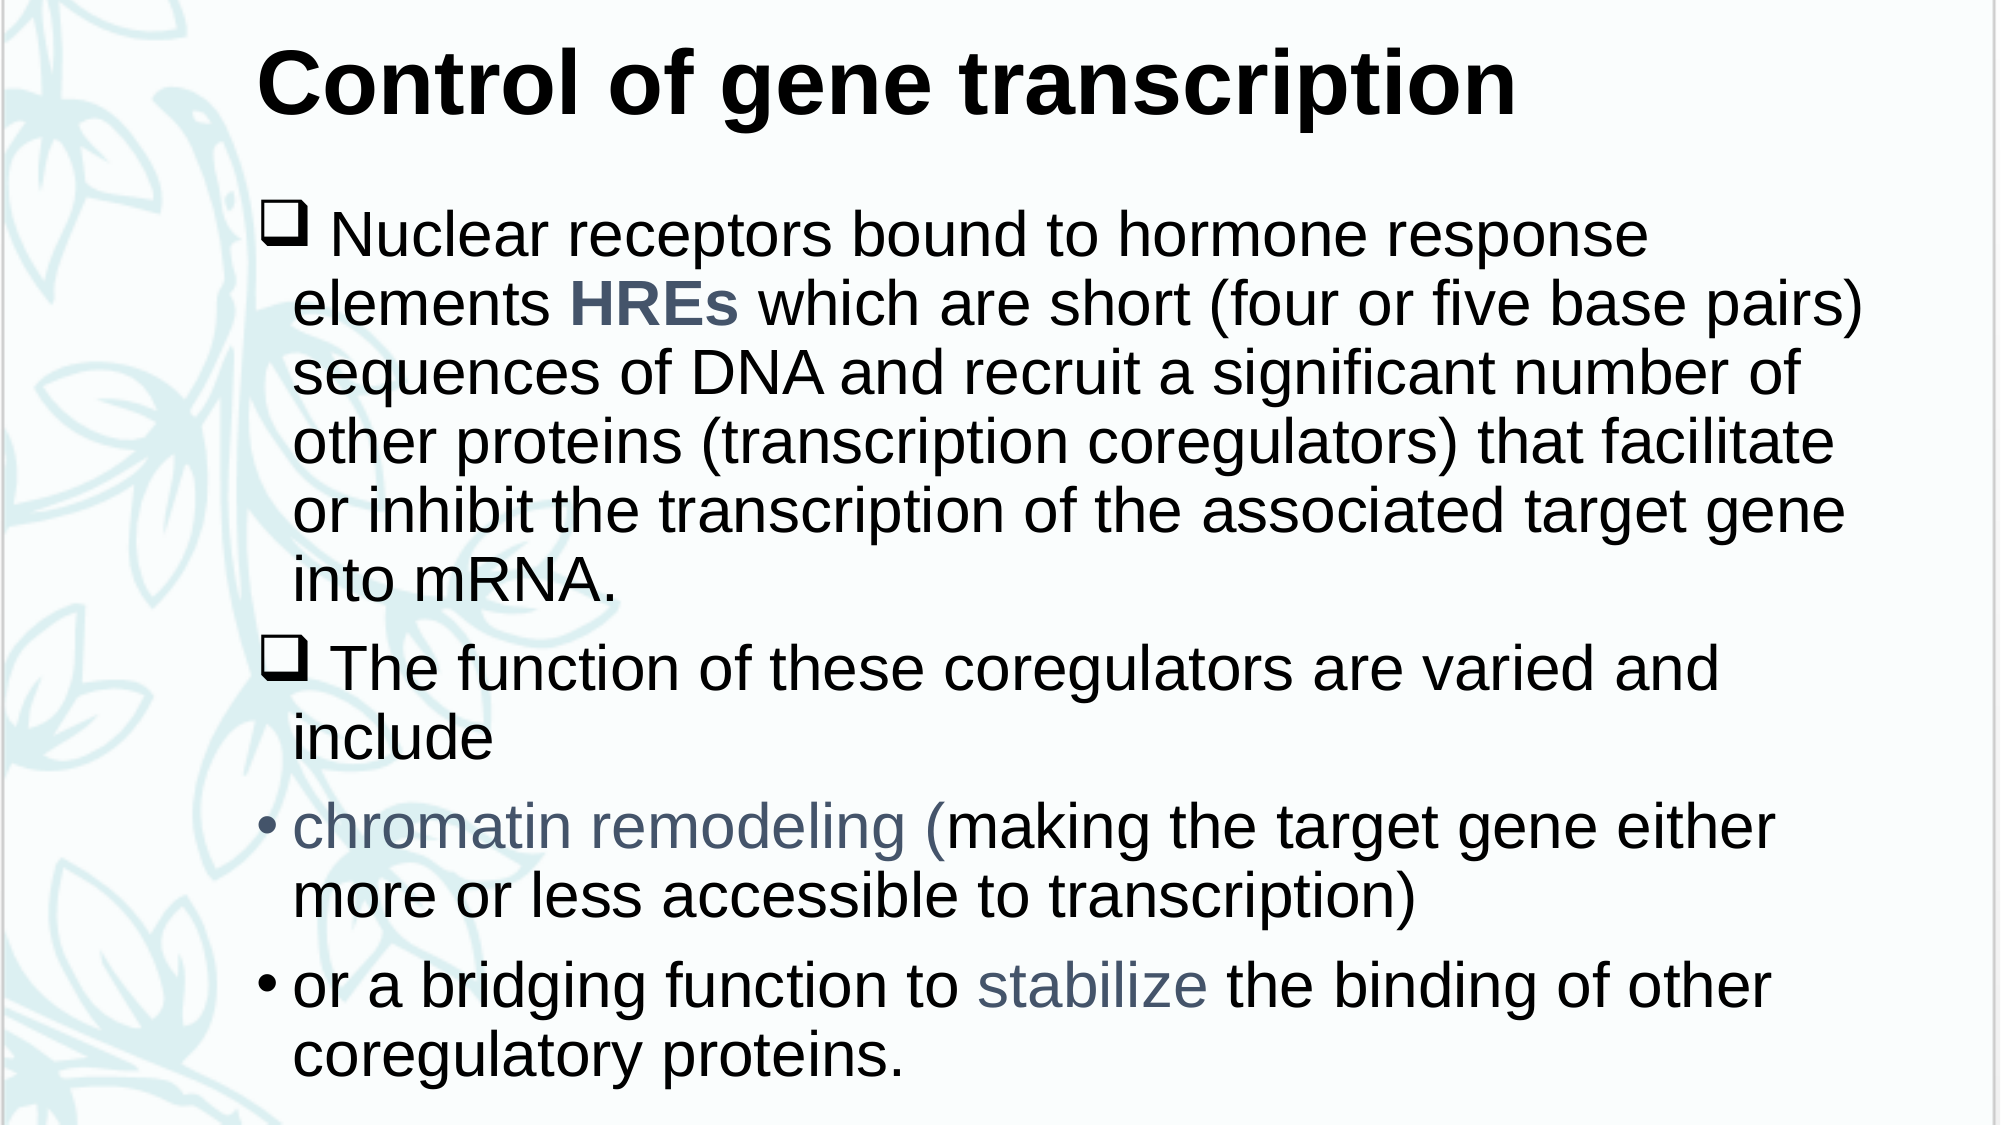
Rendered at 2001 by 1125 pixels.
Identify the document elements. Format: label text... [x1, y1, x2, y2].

picture [0, 0, 2001, 1125]
title Control of gene transcription [241, 0, 1967, 194]
list Nuclear receptors bound to hormone response elements HREs which are short (four or five base pairs) sequences of DNA and recruit a significant number of other proteins (transcription coregulators) that facilitate or inhibit the transcription of the associated target gene into mRNA. The function of these coregulators are varied and include chromatin remodeling (making the target gene either more or less accessible to transcription) or a bridging function to stabilize the binding of other coregulatory proteins. [241, 193, 1917, 1104]
